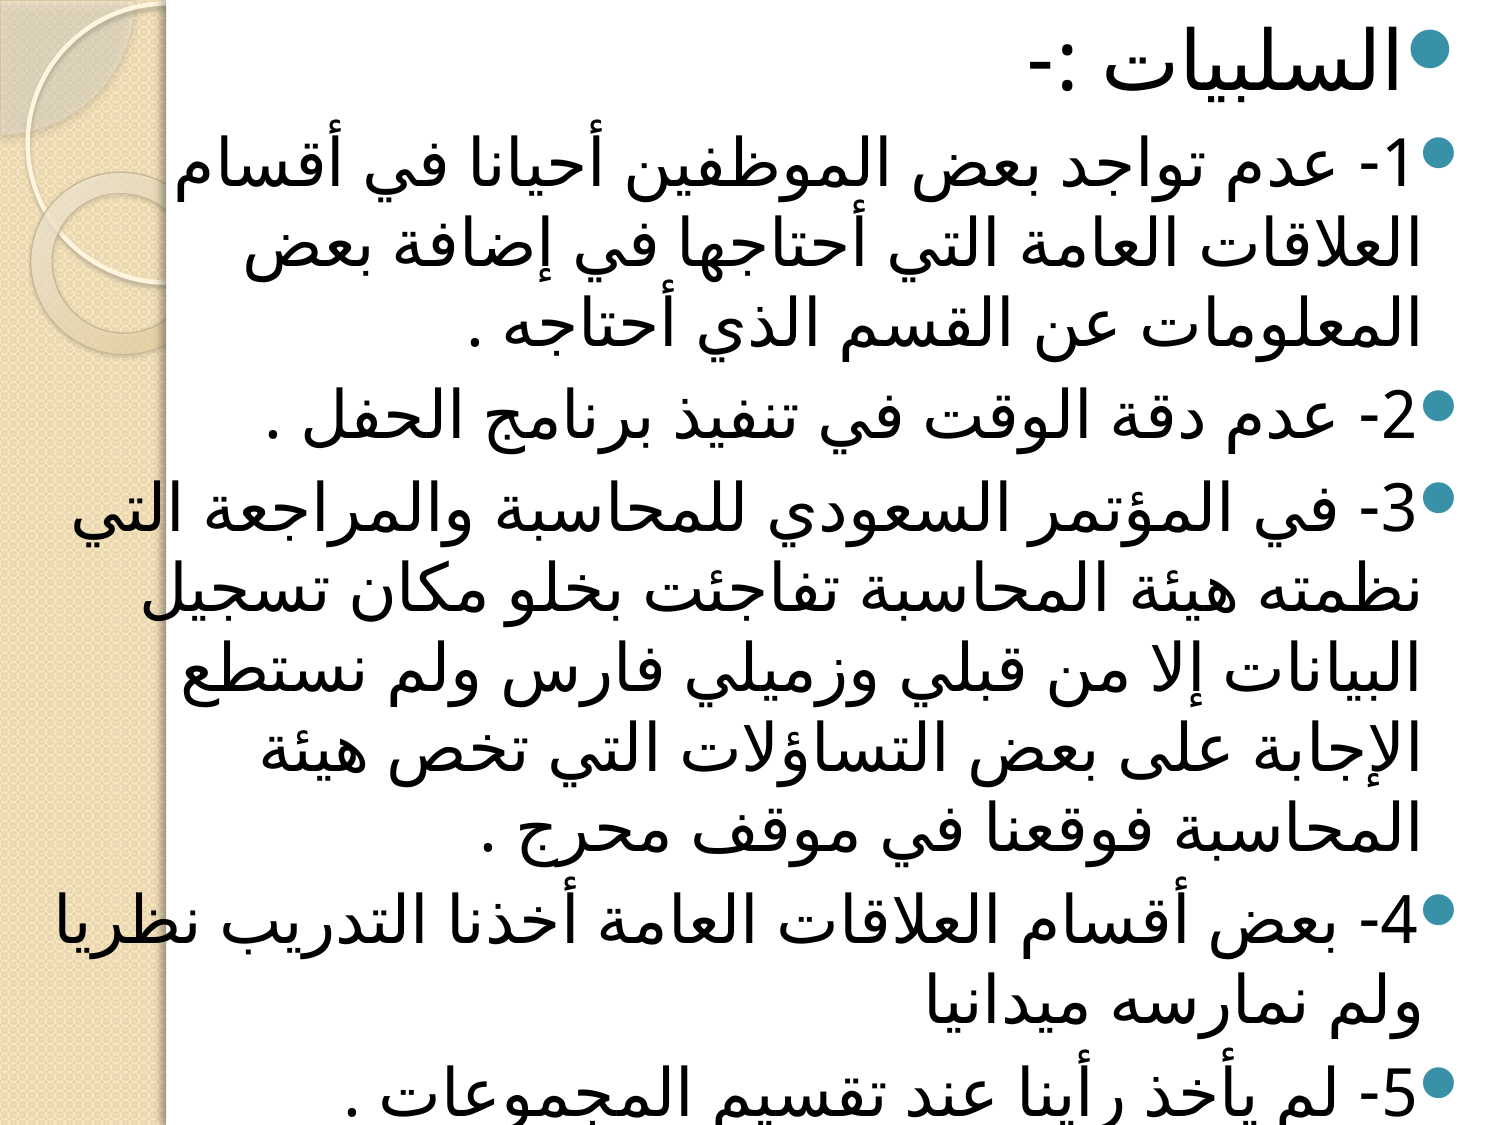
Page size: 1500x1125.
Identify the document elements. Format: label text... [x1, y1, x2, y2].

list السلبيات :- 1- عدم تواجد بعض الموظفين أحيانا في أقسام العلاقات العامة التي أحتاجها في إضافة بعض المعلومات عن القسم الذي أحتاجه . 2- عدم دقة الوقت في تنفيذ برنامج الحفل . 3- في المؤتمر السعودي للمحاسبة والمراجعة التي نظمته هيئة المحاسبة تفاجئت بخلو مكان تسجيل البيانات إلا من قبلي وزميلي فارس ولم نستطع الإجابة على بعض التساؤلات التي تخص هيئة المحاسبة فوقعنا في موقف محرج . 4- بعض أقسام العلاقات العامة أخذنا التدريب نظريا ولم نمارسه ميدانيا 5- لم يأخذ رأينا عند تقسيم المجموعات . [0, 0, 1500, 1125]
